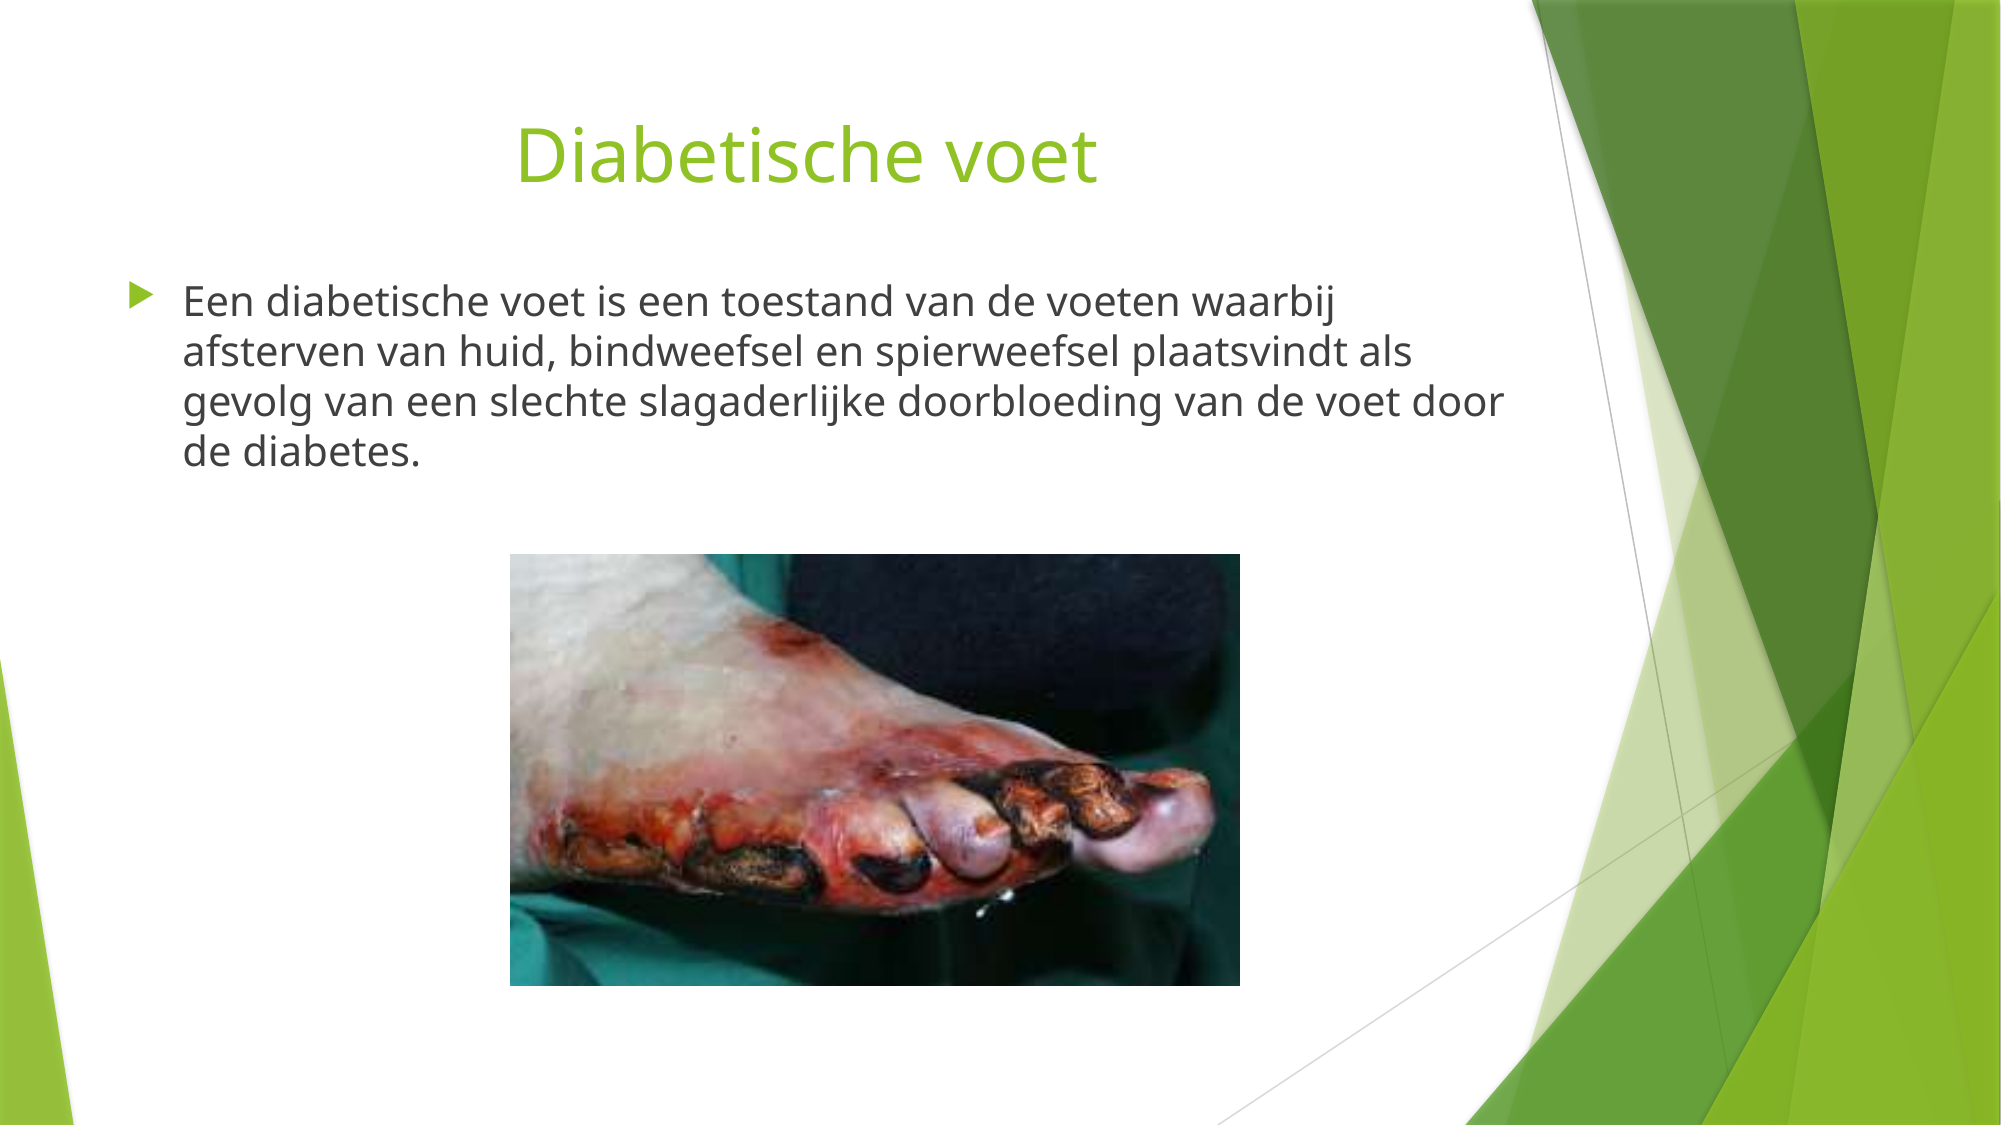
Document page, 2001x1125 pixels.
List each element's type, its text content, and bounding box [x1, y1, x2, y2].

title Diabetische voet [111, 99, 1522, 267]
picture [510, 554, 1241, 986]
list Een diabetische voet is een toestand van de voeten waarbij afsterven van huid, bindweefsel en spierweefsel plaatsvindt als gevolg van een slechte slagaderlijke doorbloeding van de voet door de diabetes. [111, 267, 1522, 905]
